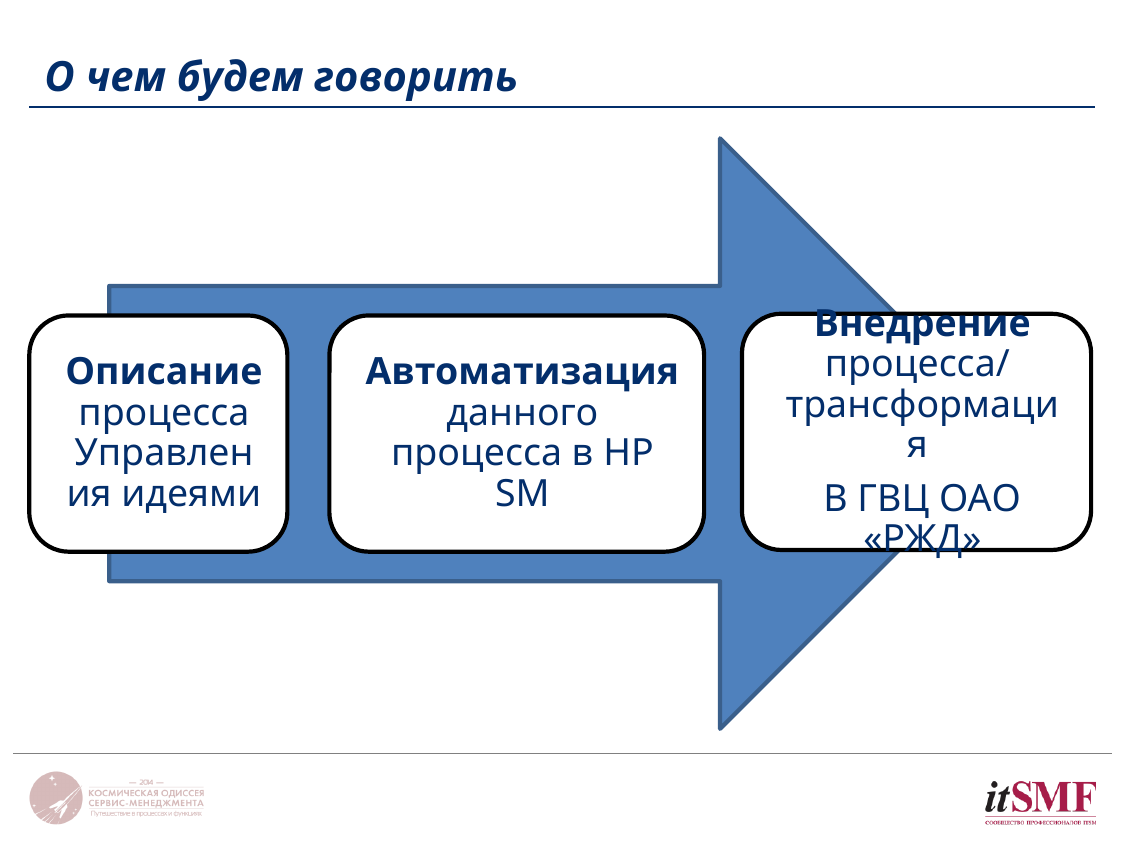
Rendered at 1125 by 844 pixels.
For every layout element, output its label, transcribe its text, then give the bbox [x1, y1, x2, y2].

picture [985, 781, 1096, 825]
title О чем будем говорить [29, 33, 1096, 115]
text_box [29, 138, 1096, 730]
